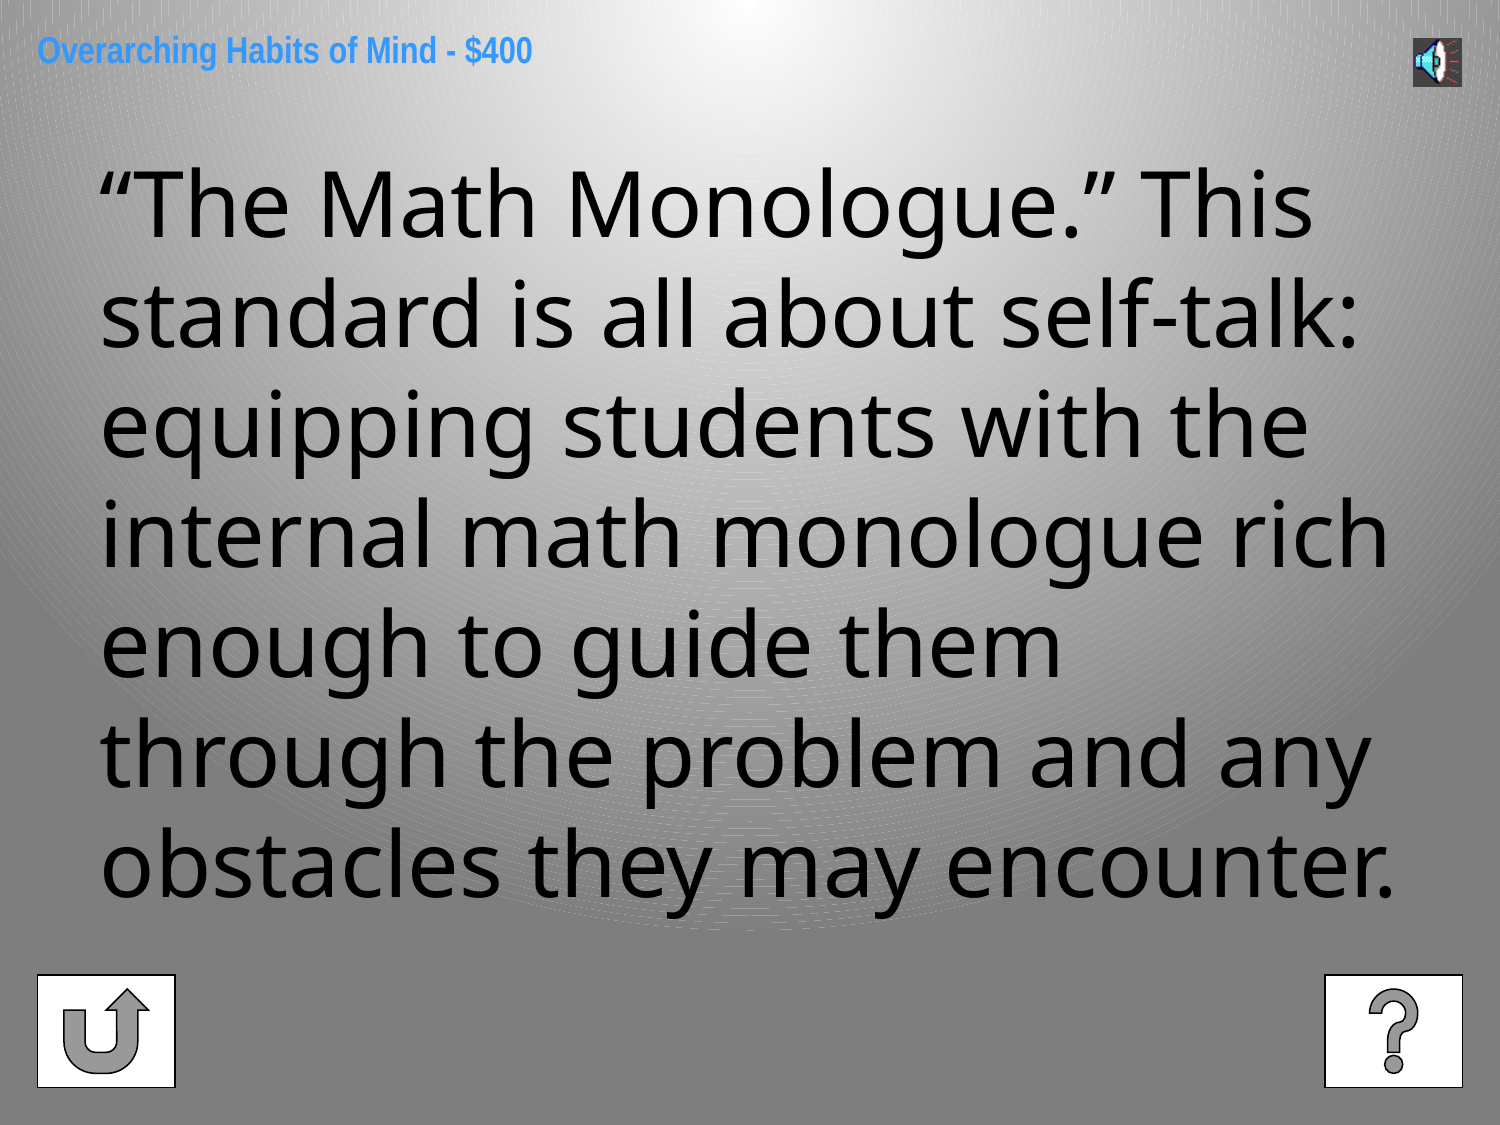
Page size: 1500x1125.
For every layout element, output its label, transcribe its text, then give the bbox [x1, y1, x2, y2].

text_box [1324, 975, 1463, 1088]
text_box Overarching Habits of Mind - $400 [22, 18, 1025, 94]
picture [1412, 37, 1463, 88]
text_box “The Math Monologue.” This standard is all about self-talk: equipping students with the internal math monologue rich enough to guide them through the problem and any obstacles they may encounter. [74, 162, 1425, 900]
text_box [37, 975, 175, 1088]
